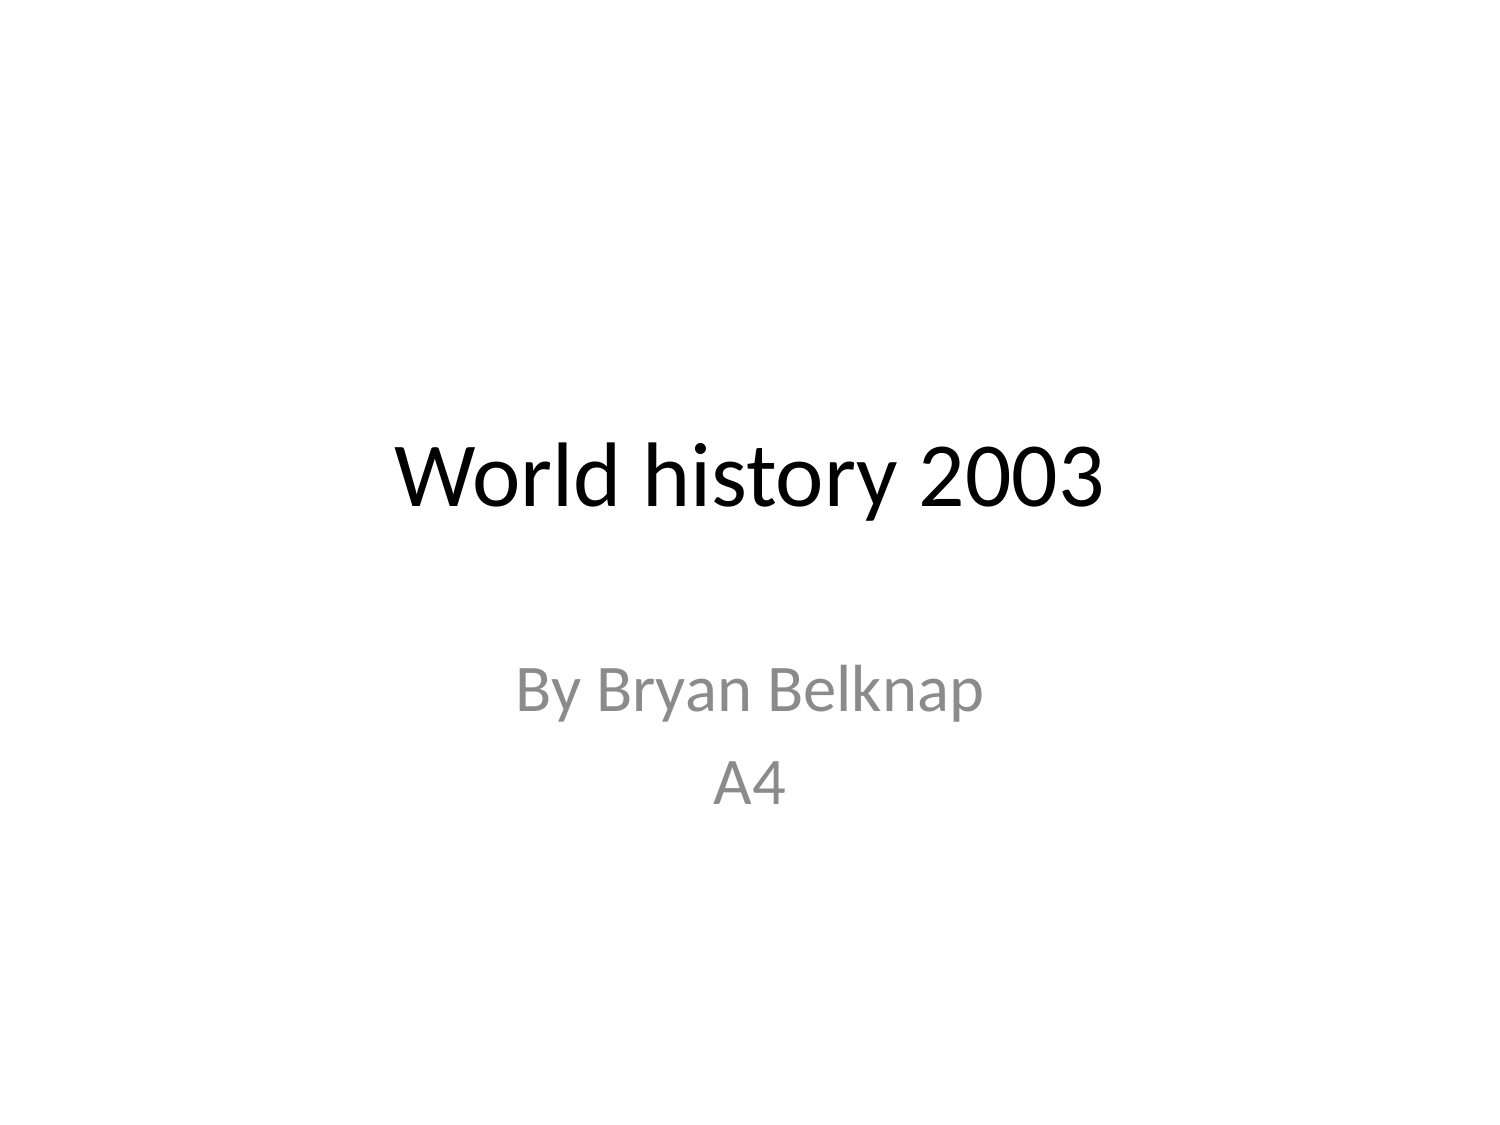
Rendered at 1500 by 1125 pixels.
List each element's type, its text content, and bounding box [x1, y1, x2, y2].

subtitle By Bryan Belknap A4 [225, 637, 1275, 925]
title World history 2003 [112, 349, 1388, 591]
